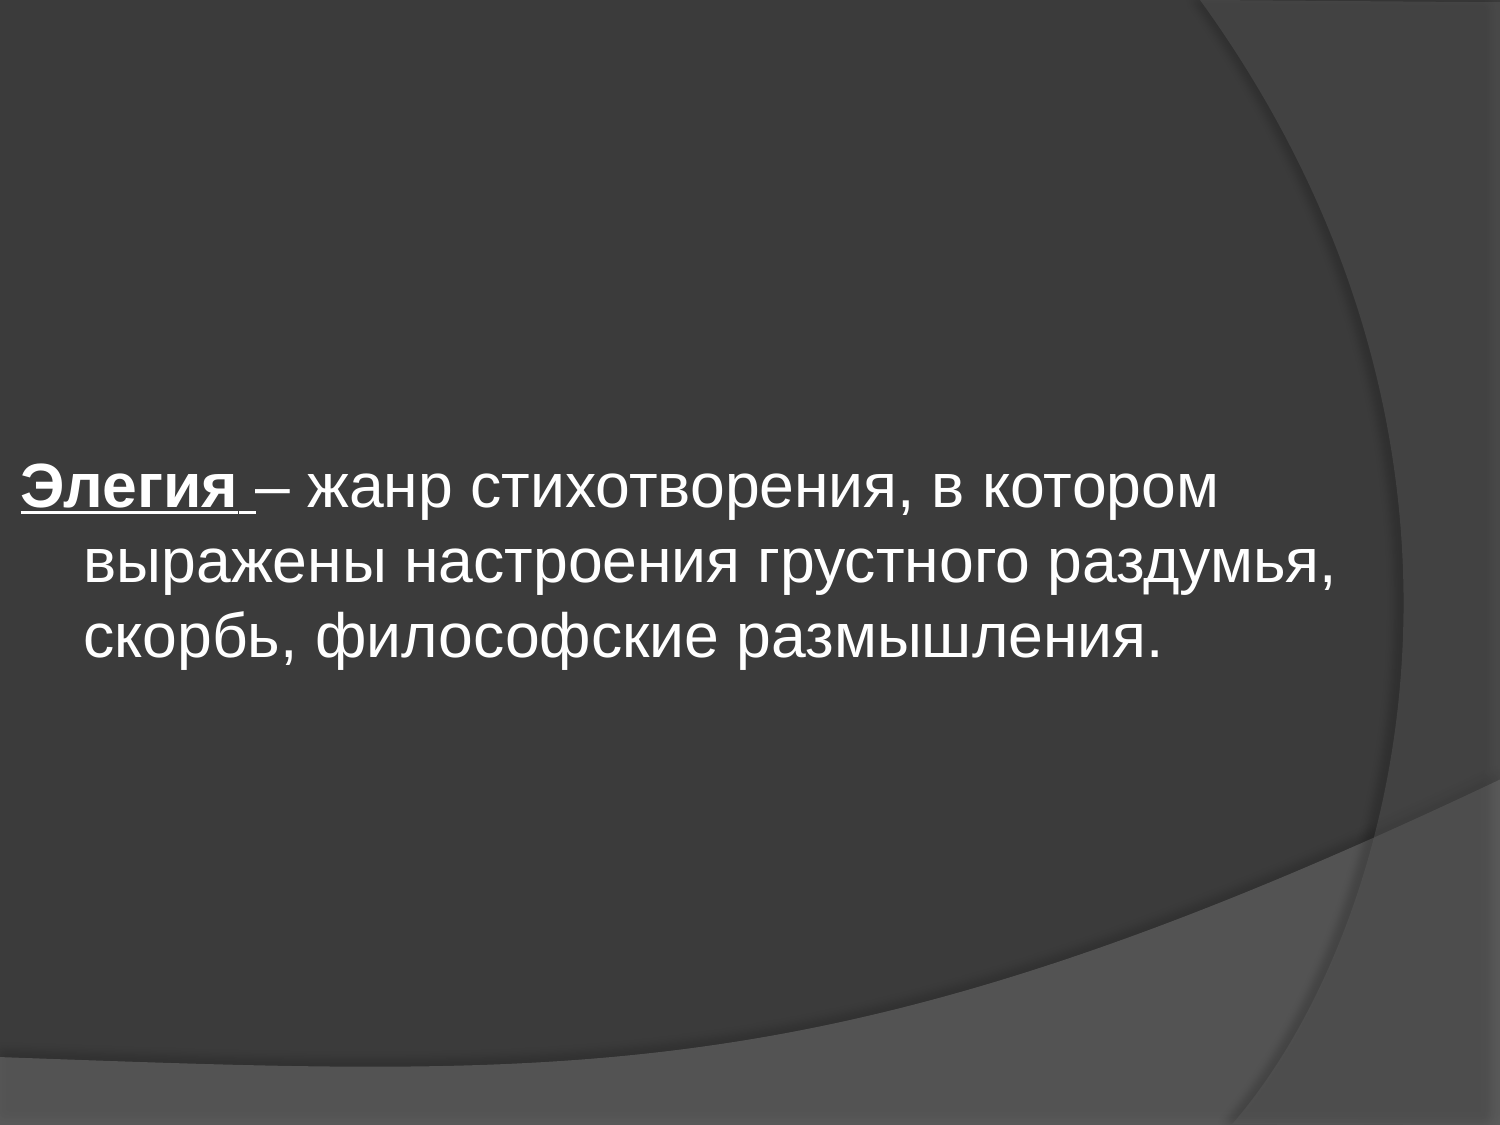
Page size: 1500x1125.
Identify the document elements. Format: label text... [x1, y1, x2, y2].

list Элегия – жанр стихотворения, в котором выражены настроения грустного раздумья, скорбь, философские размышления. [0, 0, 1500, 1125]
